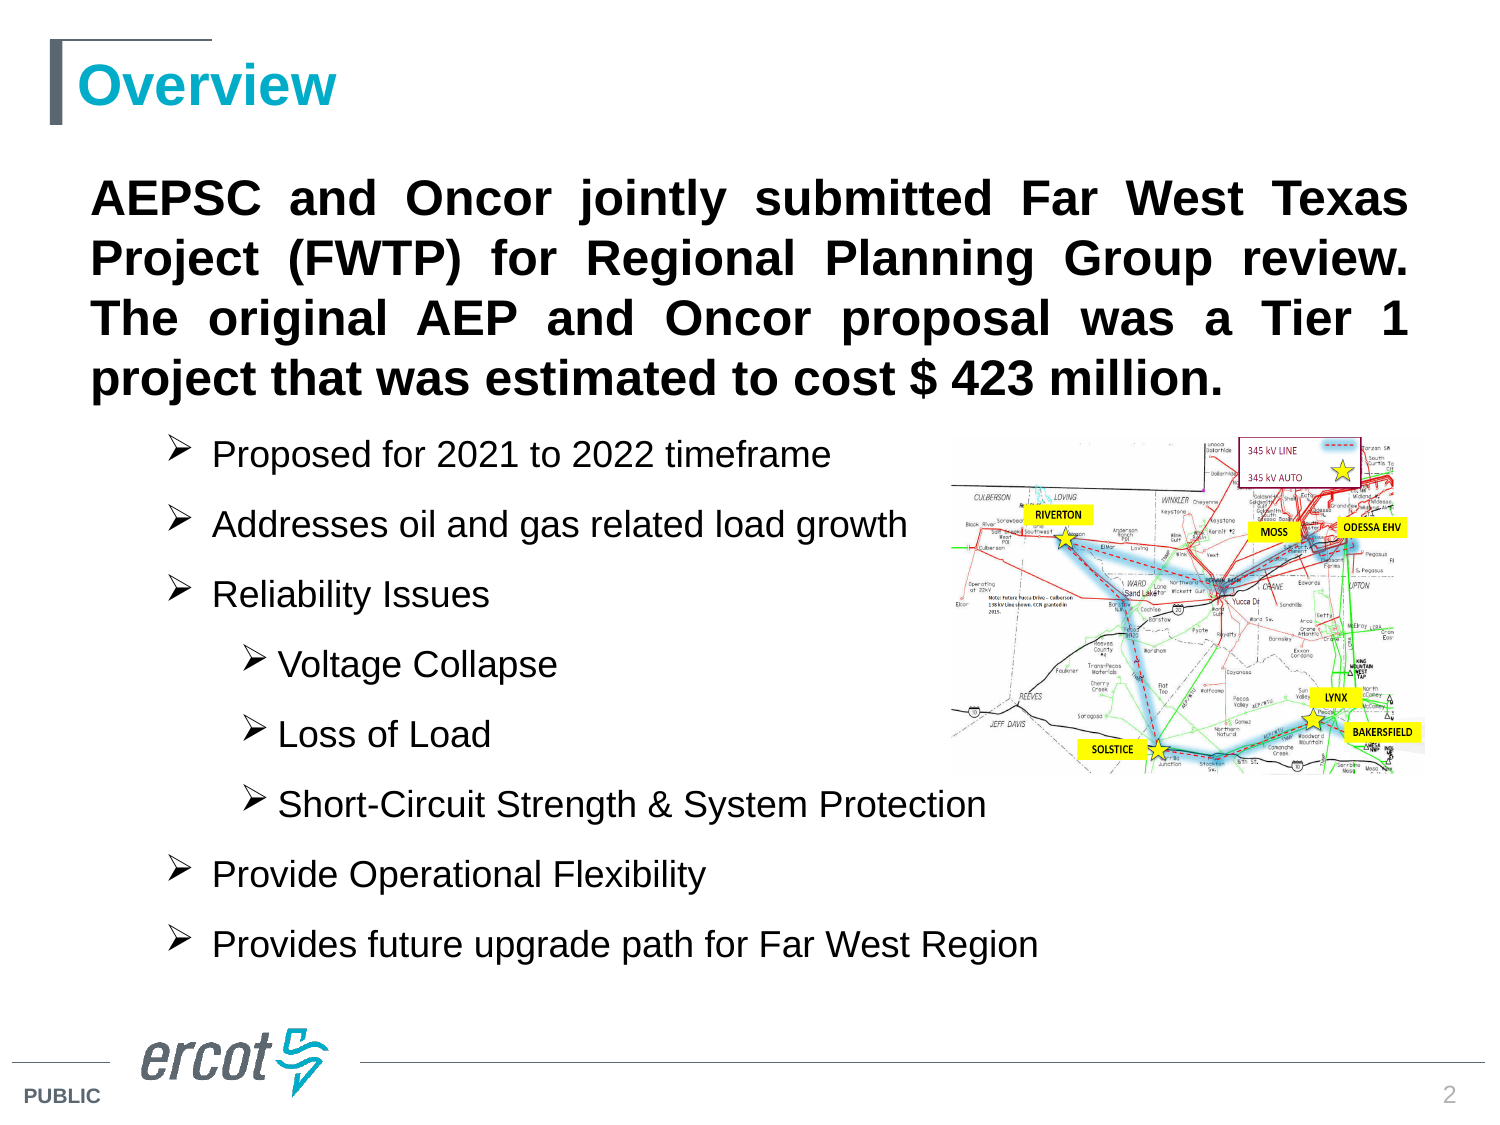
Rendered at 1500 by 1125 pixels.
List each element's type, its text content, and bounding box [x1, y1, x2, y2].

title Overview [62, 39, 1450, 125]
text_box AEPSC and Oncor jointly submitted Far West Texas Project (FWTP) for Regional Planning Group review. The original AEP and Oncor proposal was a Tier 1 project that was estimated to cost $ 423 million. Proposed for 2021 to 2022 timeframe Addresses oil and gas related load growth Reliability Issues Voltage Collapse Loss of Load Short-Circuit Strength & System Protection Provide Operational Flexibility Provides future upgrade path for Far West Region [74, 124, 1425, 1035]
slide_number 2 [1412, 1076, 1488, 1112]
picture [137, 1035, 332, 1100]
picture [949, 437, 1426, 776]
